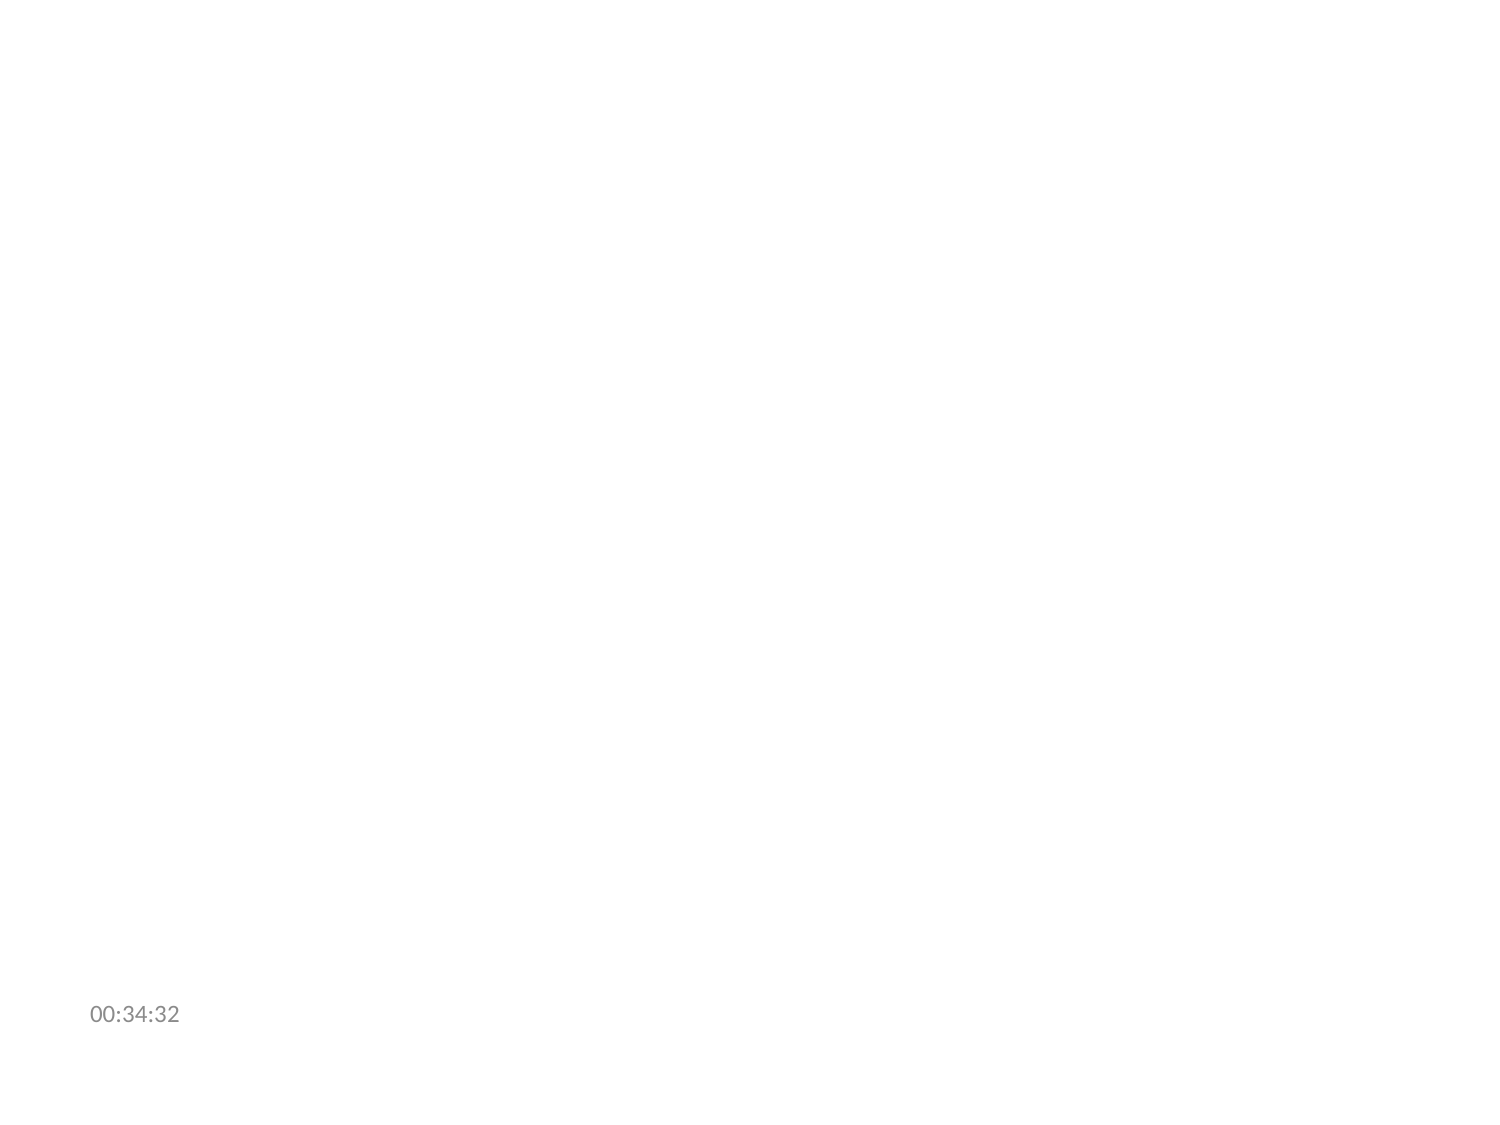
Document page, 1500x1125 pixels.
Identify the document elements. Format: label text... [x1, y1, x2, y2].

text_box 15:35:09 [75, 982, 425, 1043]
